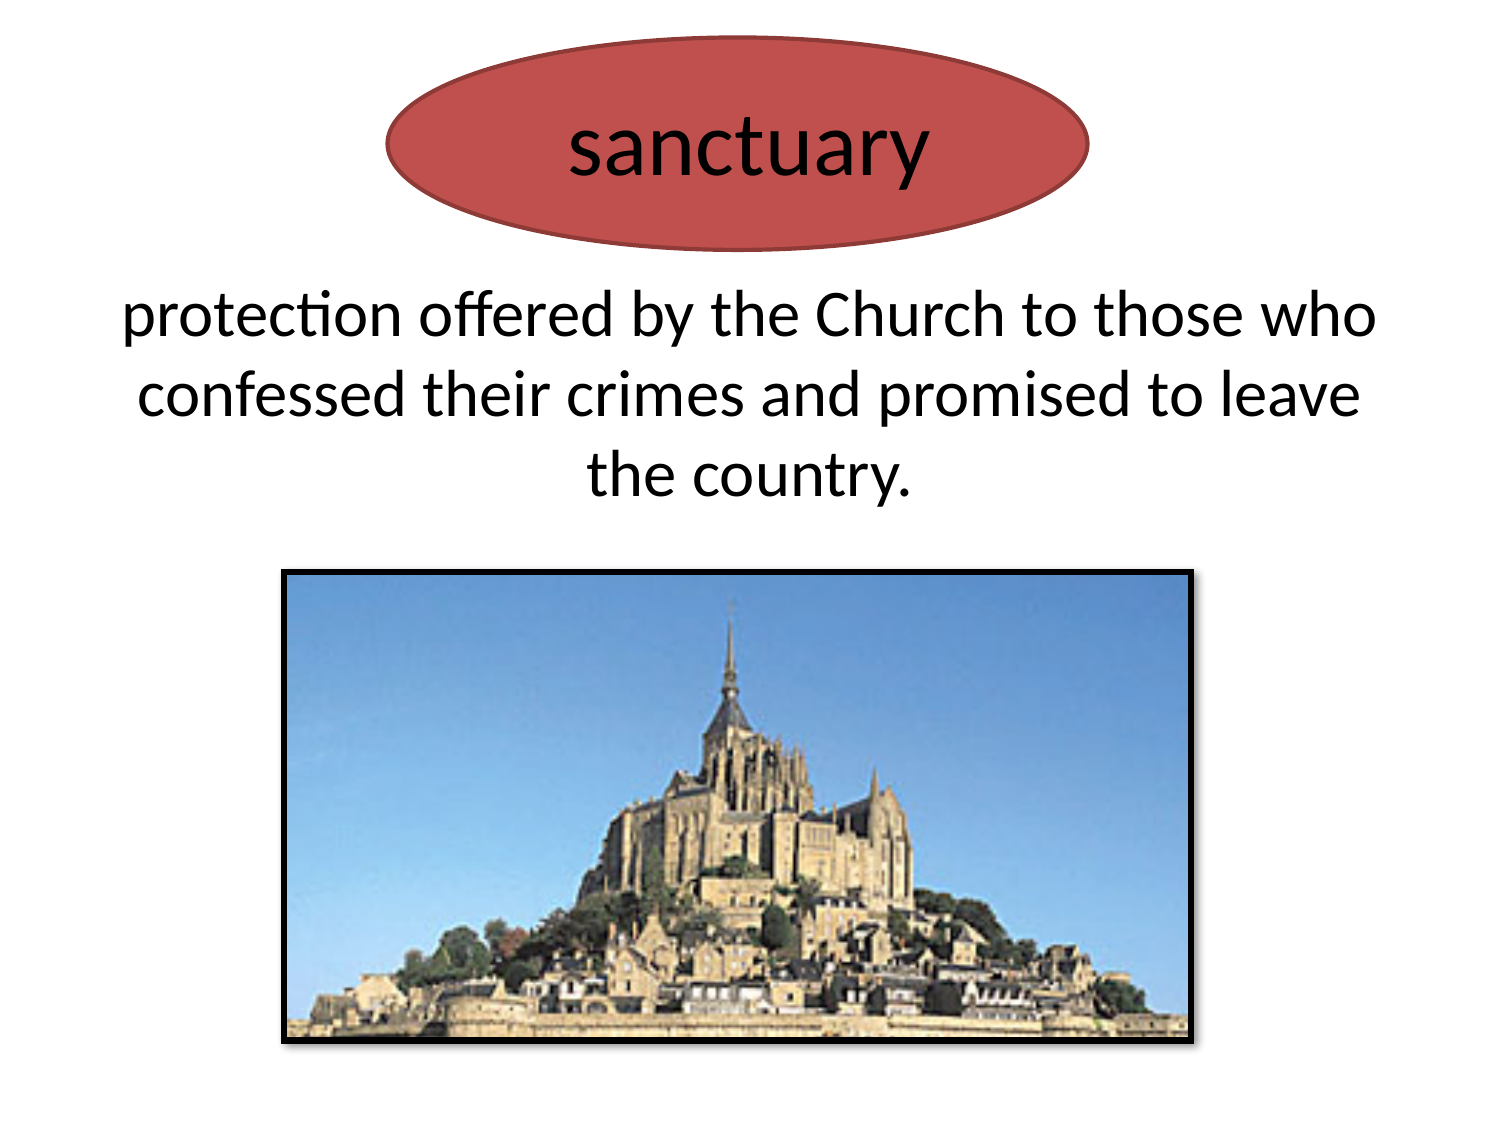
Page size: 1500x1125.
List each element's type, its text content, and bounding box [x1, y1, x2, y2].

picture [286, 574, 1189, 1038]
title sanctuary [75, 45, 1425, 233]
text_box [591, 35, 884, 45]
text_box [537, 233, 938, 253]
list protection offered by the Church to those who confessed their crimes and promised to leave the country. [75, 262, 1425, 1005]
